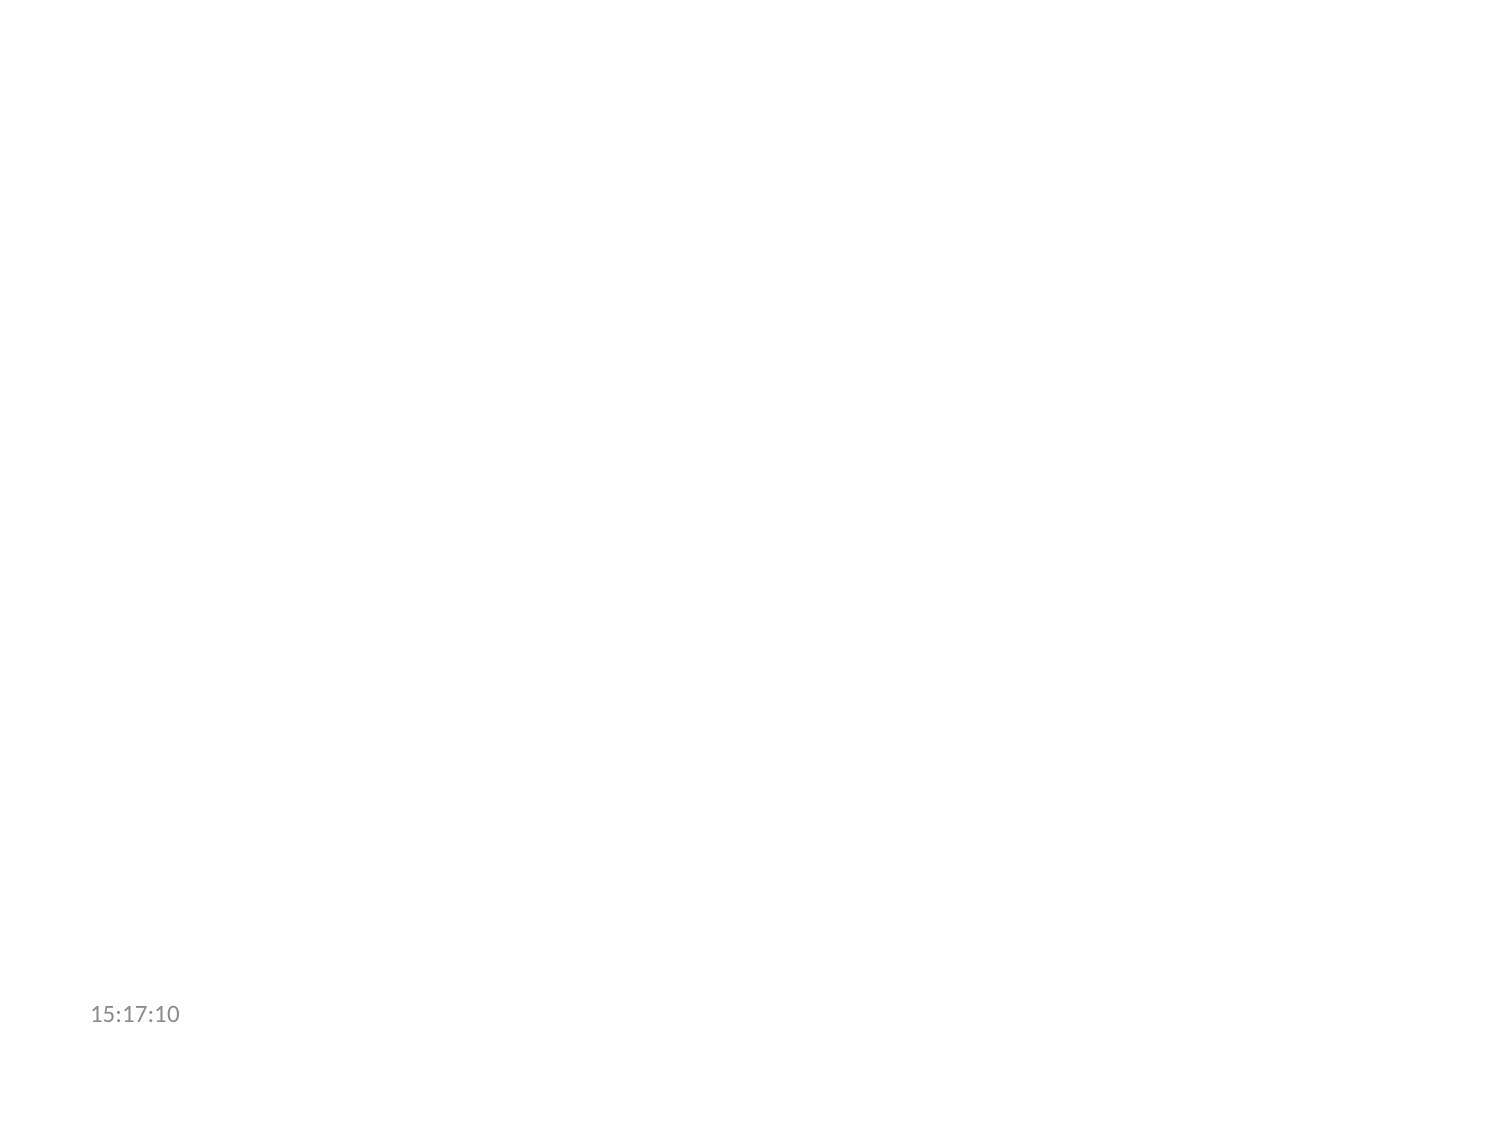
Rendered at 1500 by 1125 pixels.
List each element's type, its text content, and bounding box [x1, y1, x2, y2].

text_box 15:35:09 [75, 982, 425, 1043]
